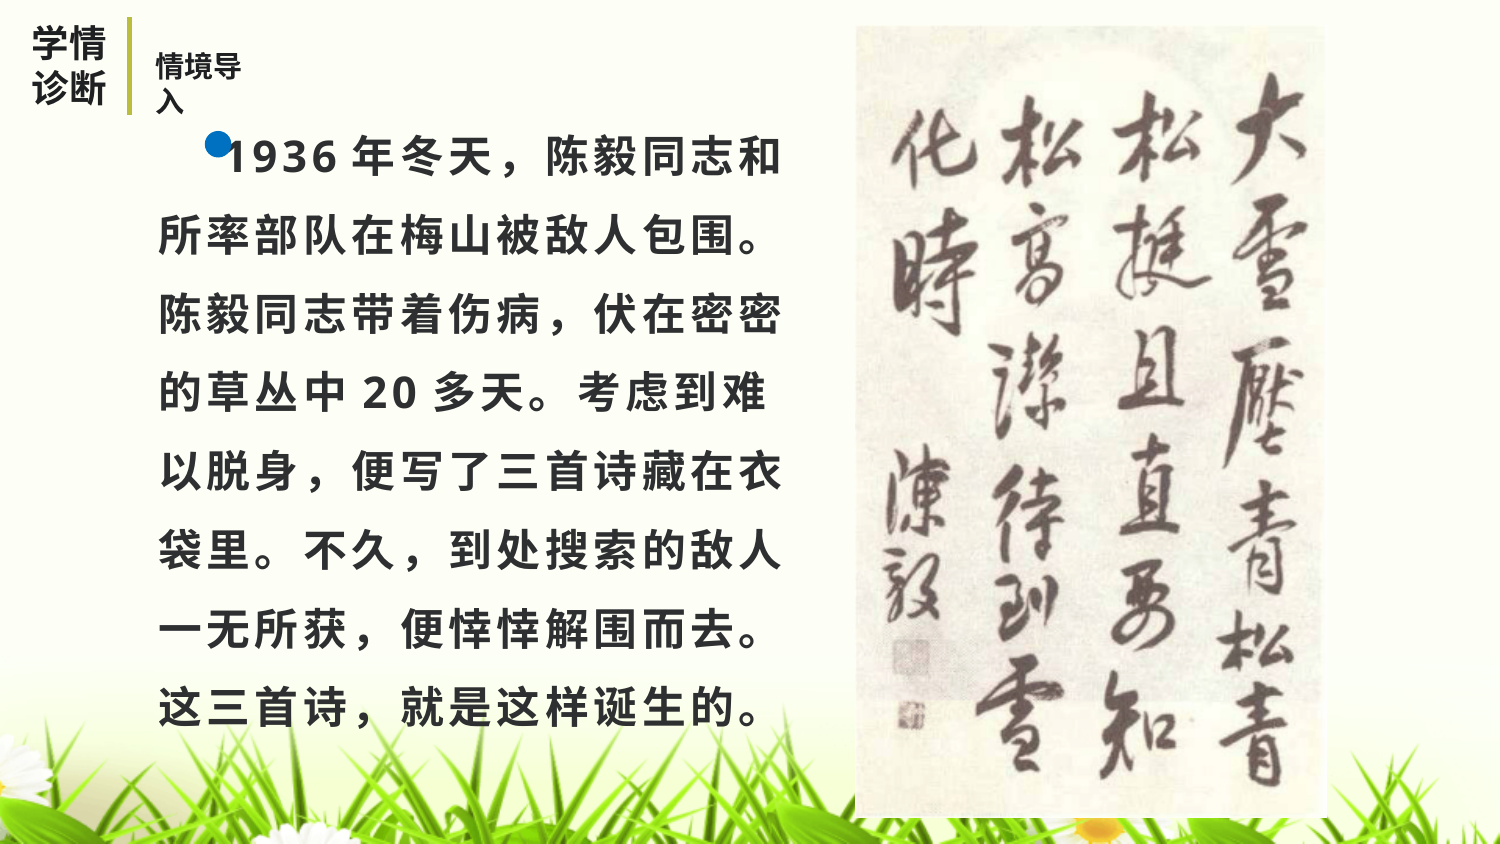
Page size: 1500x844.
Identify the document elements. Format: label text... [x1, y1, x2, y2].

text_box 学情 诊断 [20, 14, 125, 116]
picture [0, 25, 1500, 844]
text_box 情境导入 [143, 43, 282, 95]
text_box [143, 95, 809, 747]
text_box jīng [1327, 758, 1500, 765]
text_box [1327, 751, 1500, 757]
text_box jīng [0, 758, 855, 765]
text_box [0, 751, 855, 757]
